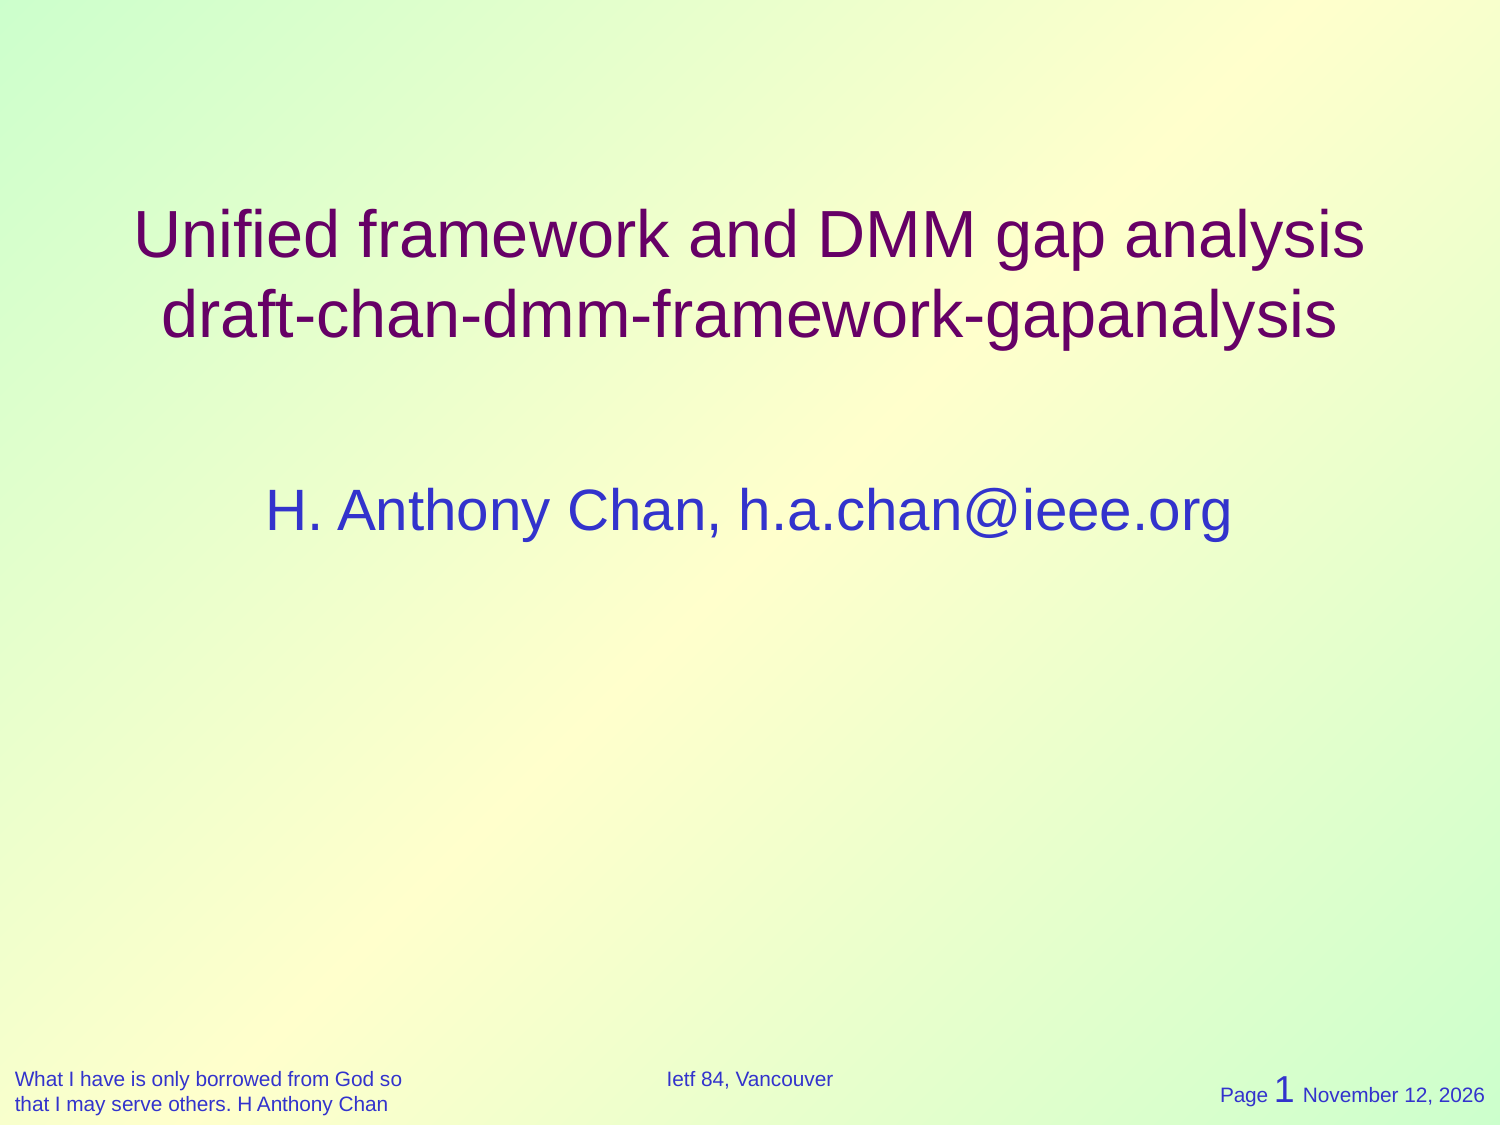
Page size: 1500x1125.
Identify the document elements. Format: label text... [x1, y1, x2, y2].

subtitle H. Anthony Chan, h.a.chan@ieee.org [52, 463, 1448, 1038]
title Unified framework and DMM gap analysis draft-chan-dmm-framework-gapanalysis [52, 149, 1448, 392]
